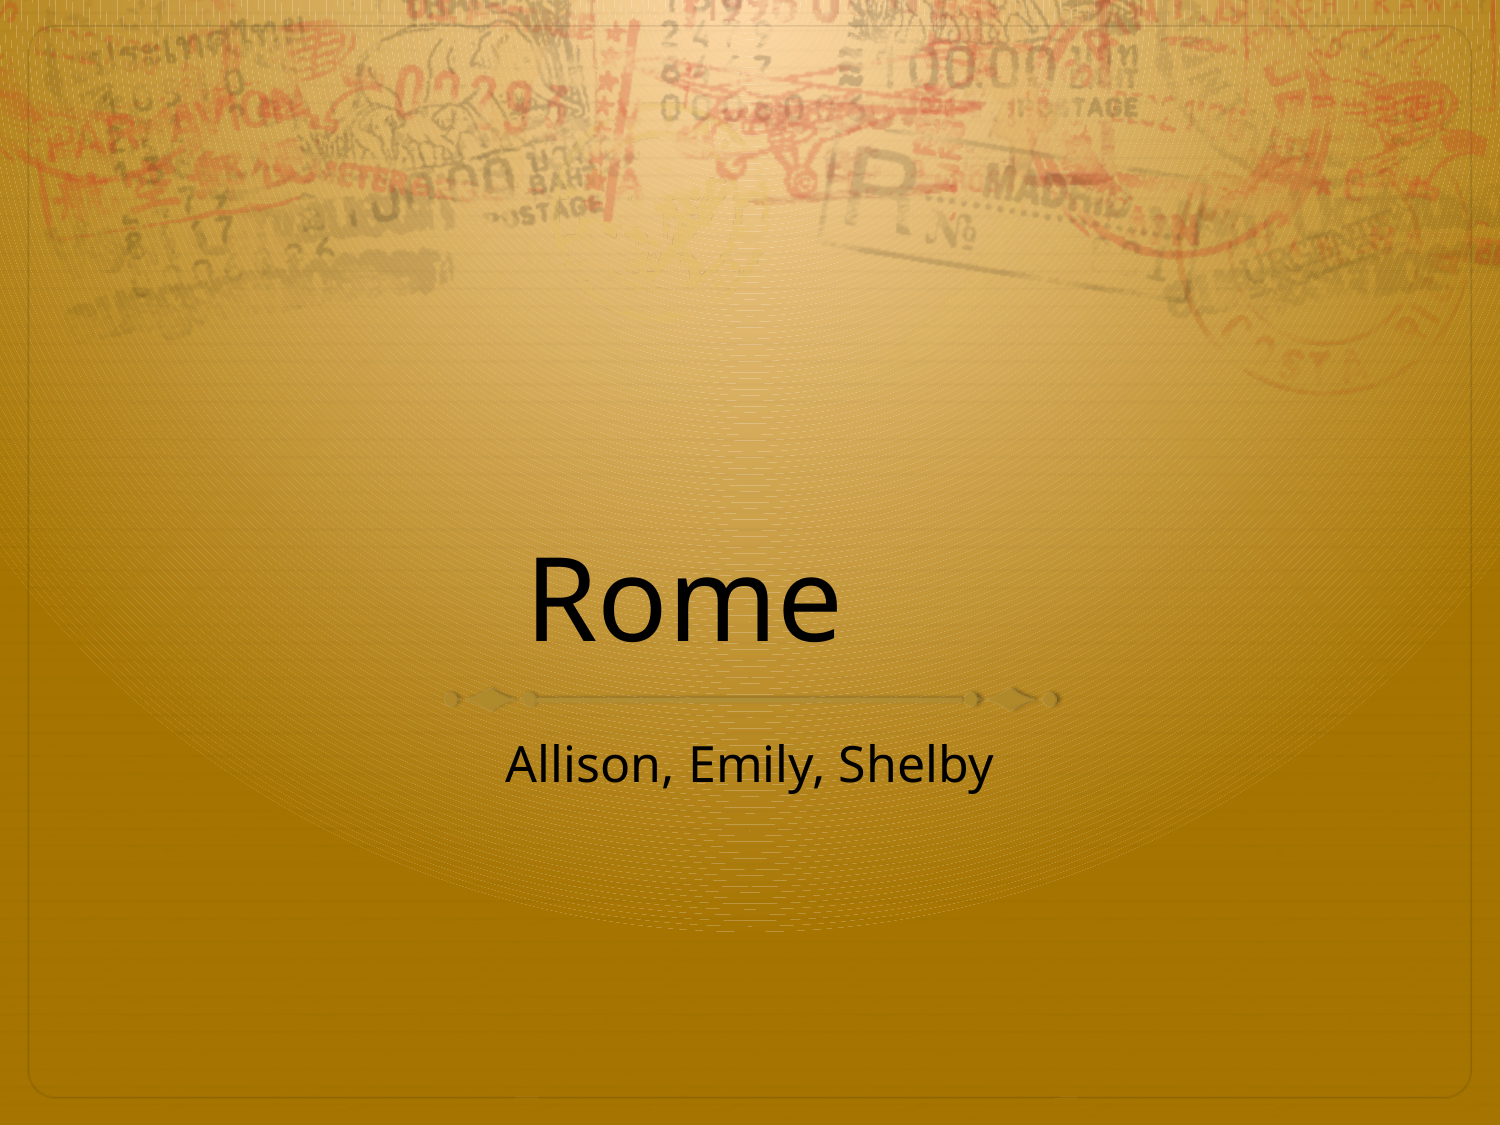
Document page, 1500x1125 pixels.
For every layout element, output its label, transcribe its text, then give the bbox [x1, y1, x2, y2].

picture [0, 0, 1500, 1125]
title Rome [93, 275, 1407, 673]
subtitle Allison, Emily, Shelby [93, 725, 1407, 925]
